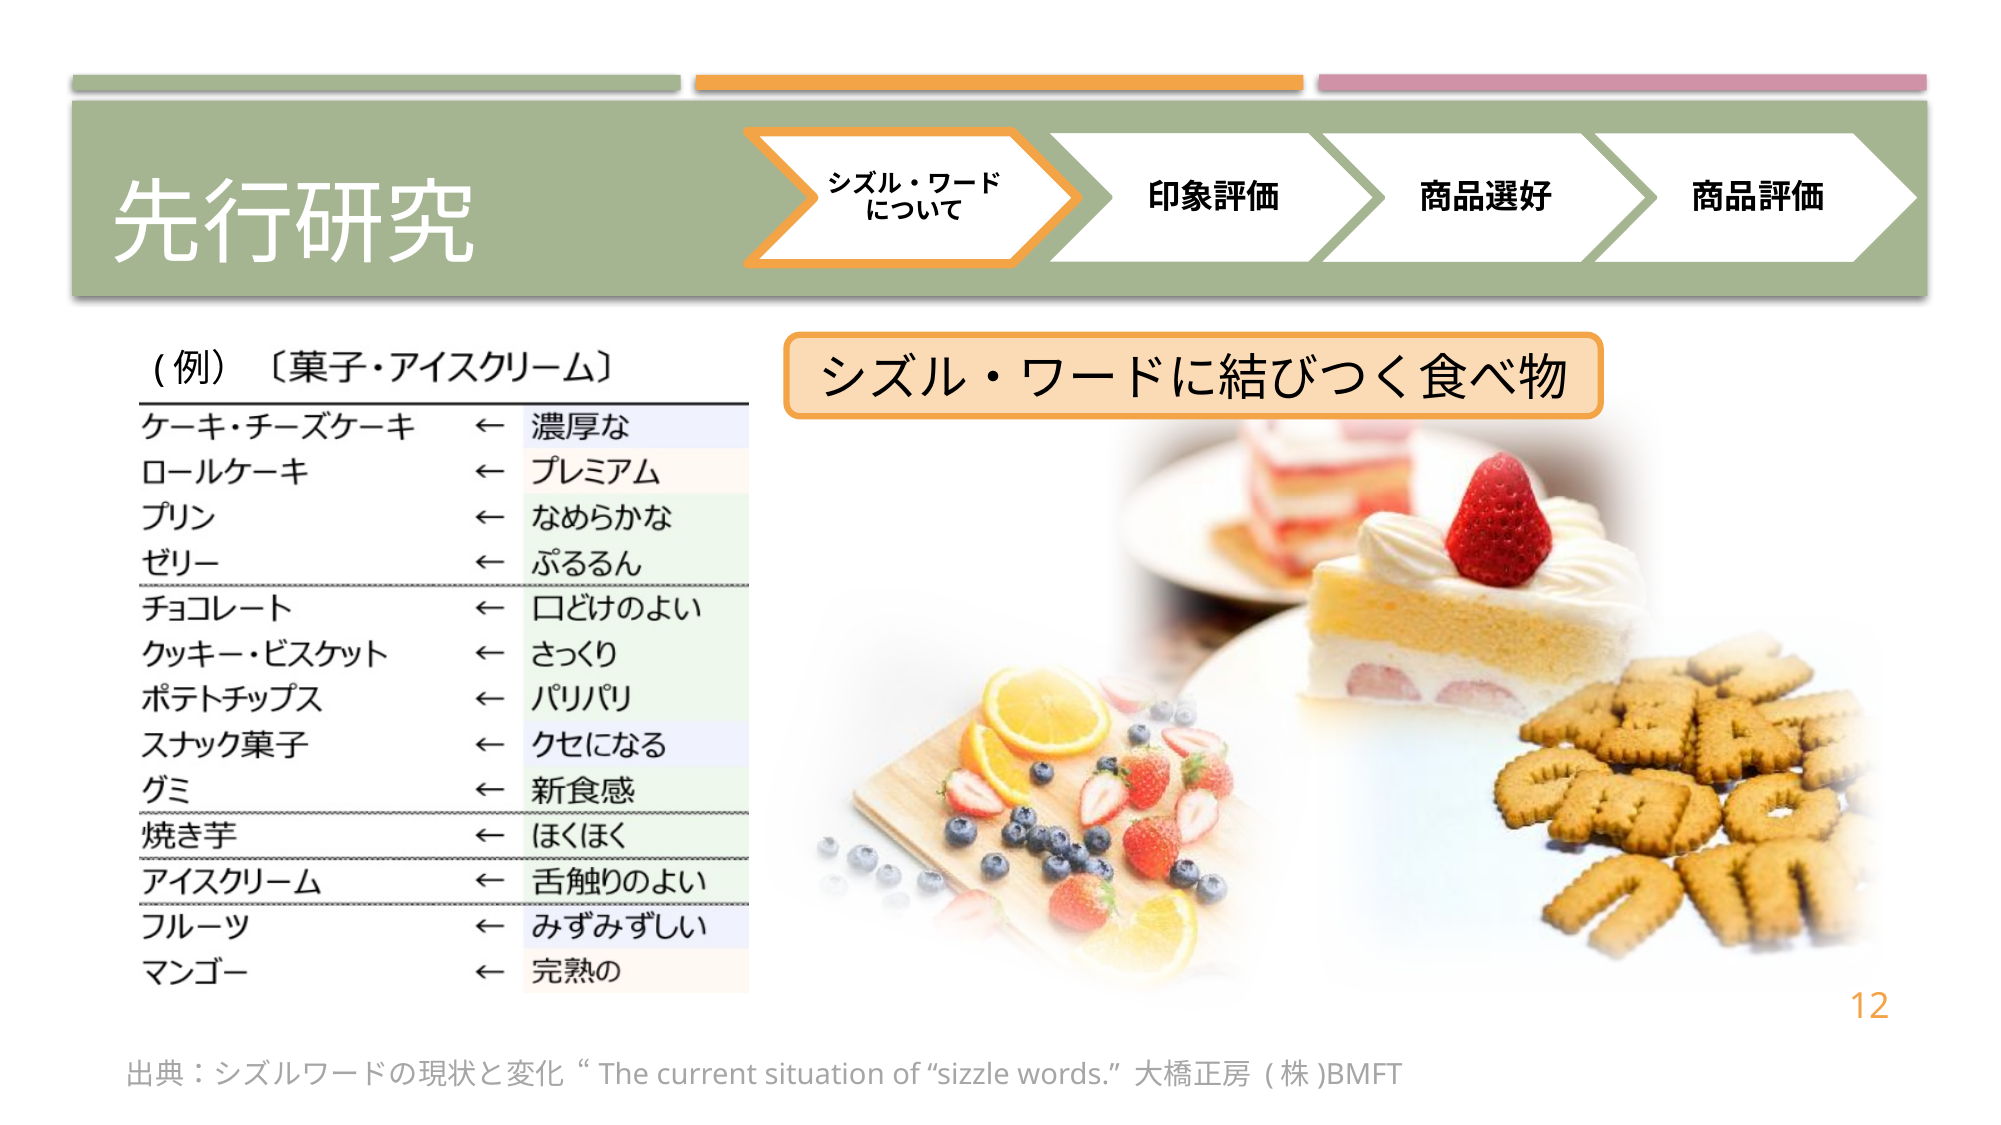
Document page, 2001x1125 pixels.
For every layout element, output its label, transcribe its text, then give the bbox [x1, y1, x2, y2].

picture [762, 382, 1888, 996]
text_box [722, 130, 1947, 265]
text_box 出典：シズルワードの現状と変化 “The current situation of “sizzle words.” 大橋正房 (株)BMFT [111, 1048, 1573, 1098]
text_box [138, 336, 749, 994]
text_box シズル・ワードに結びつく食べ物 [784, 332, 1603, 419]
title 先行研究 [95, 115, 1905, 282]
slide_number 12 [1732, 977, 1905, 1037]
